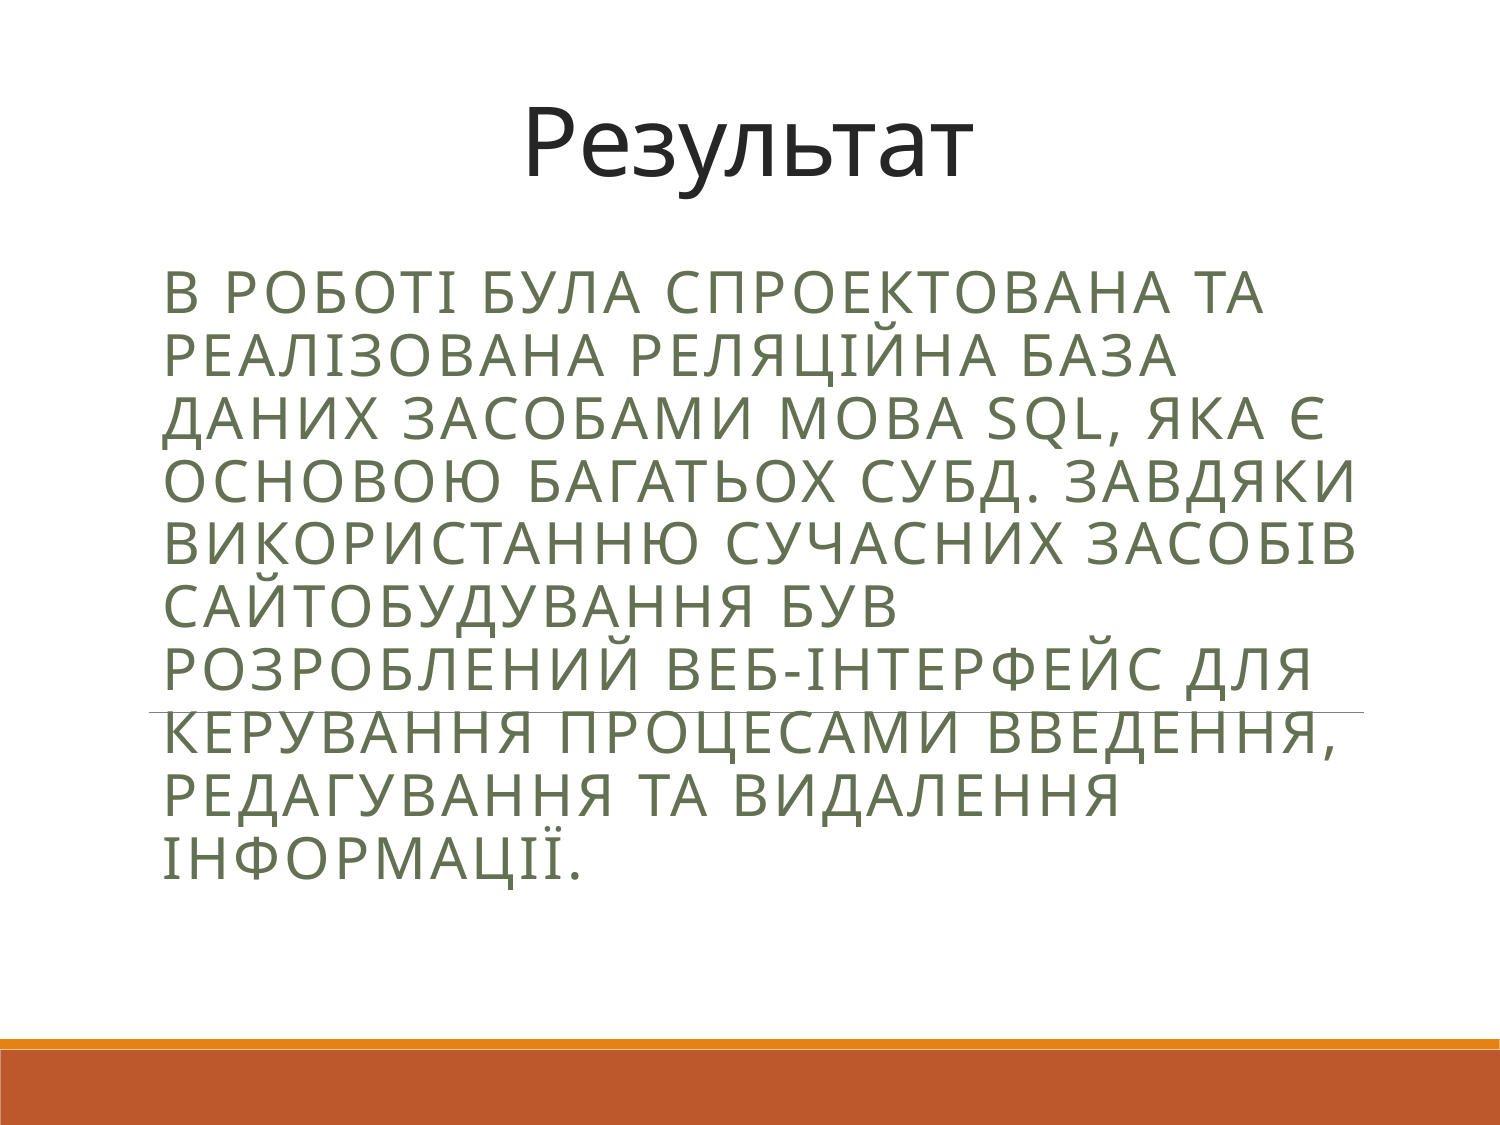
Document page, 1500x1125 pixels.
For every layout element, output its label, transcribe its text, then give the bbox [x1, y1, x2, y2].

list В роботі була спроектована та реалізована реляційна база даних засобами мова SQL, яка є основою багатьох СУБД. Завдяки використанню сучасних засобів сайтобудування був розроблений веб-інтерфейс для керування процесами введення, редагування та видалення інформації. [147, 255, 1417, 988]
title Результат [112, 90, 1385, 204]
